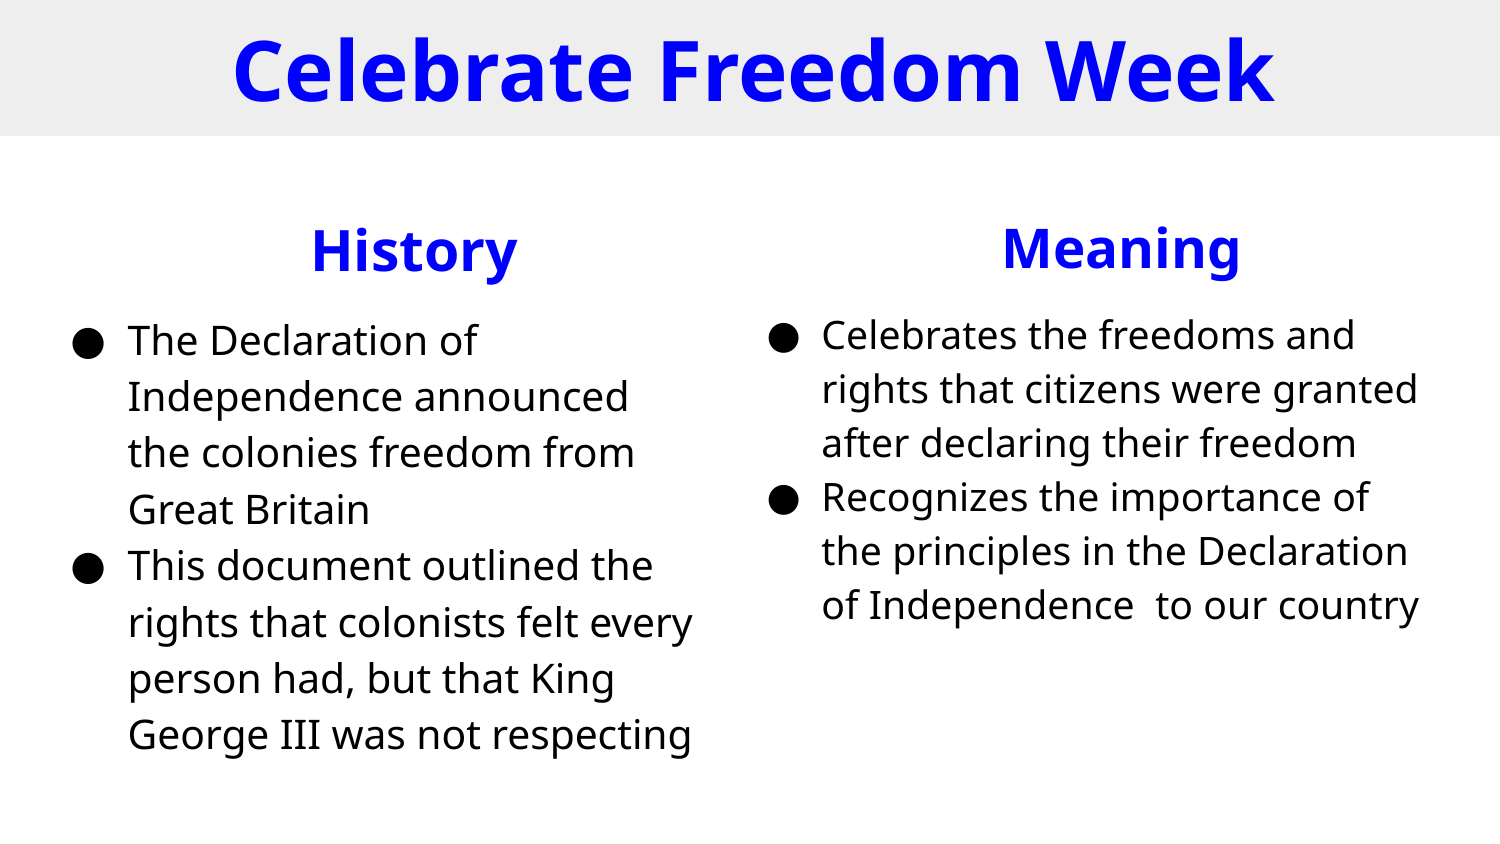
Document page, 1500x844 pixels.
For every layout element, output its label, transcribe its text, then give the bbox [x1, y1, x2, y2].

list Meaning Celebrates the freedoms and rights that citizens were granted after declaring their freedom Recognizes the importance of the principles in the Declaration of Independence to our country [735, 189, 1438, 750]
title Celebrate Freedom Week [0, 0, 1500, 136]
list History The Declaration of Independence announced the colonies freedom from Great Britain This document outlined the rights that colonists felt every person had, but that King George III was not respecting [39, 189, 716, 794]
